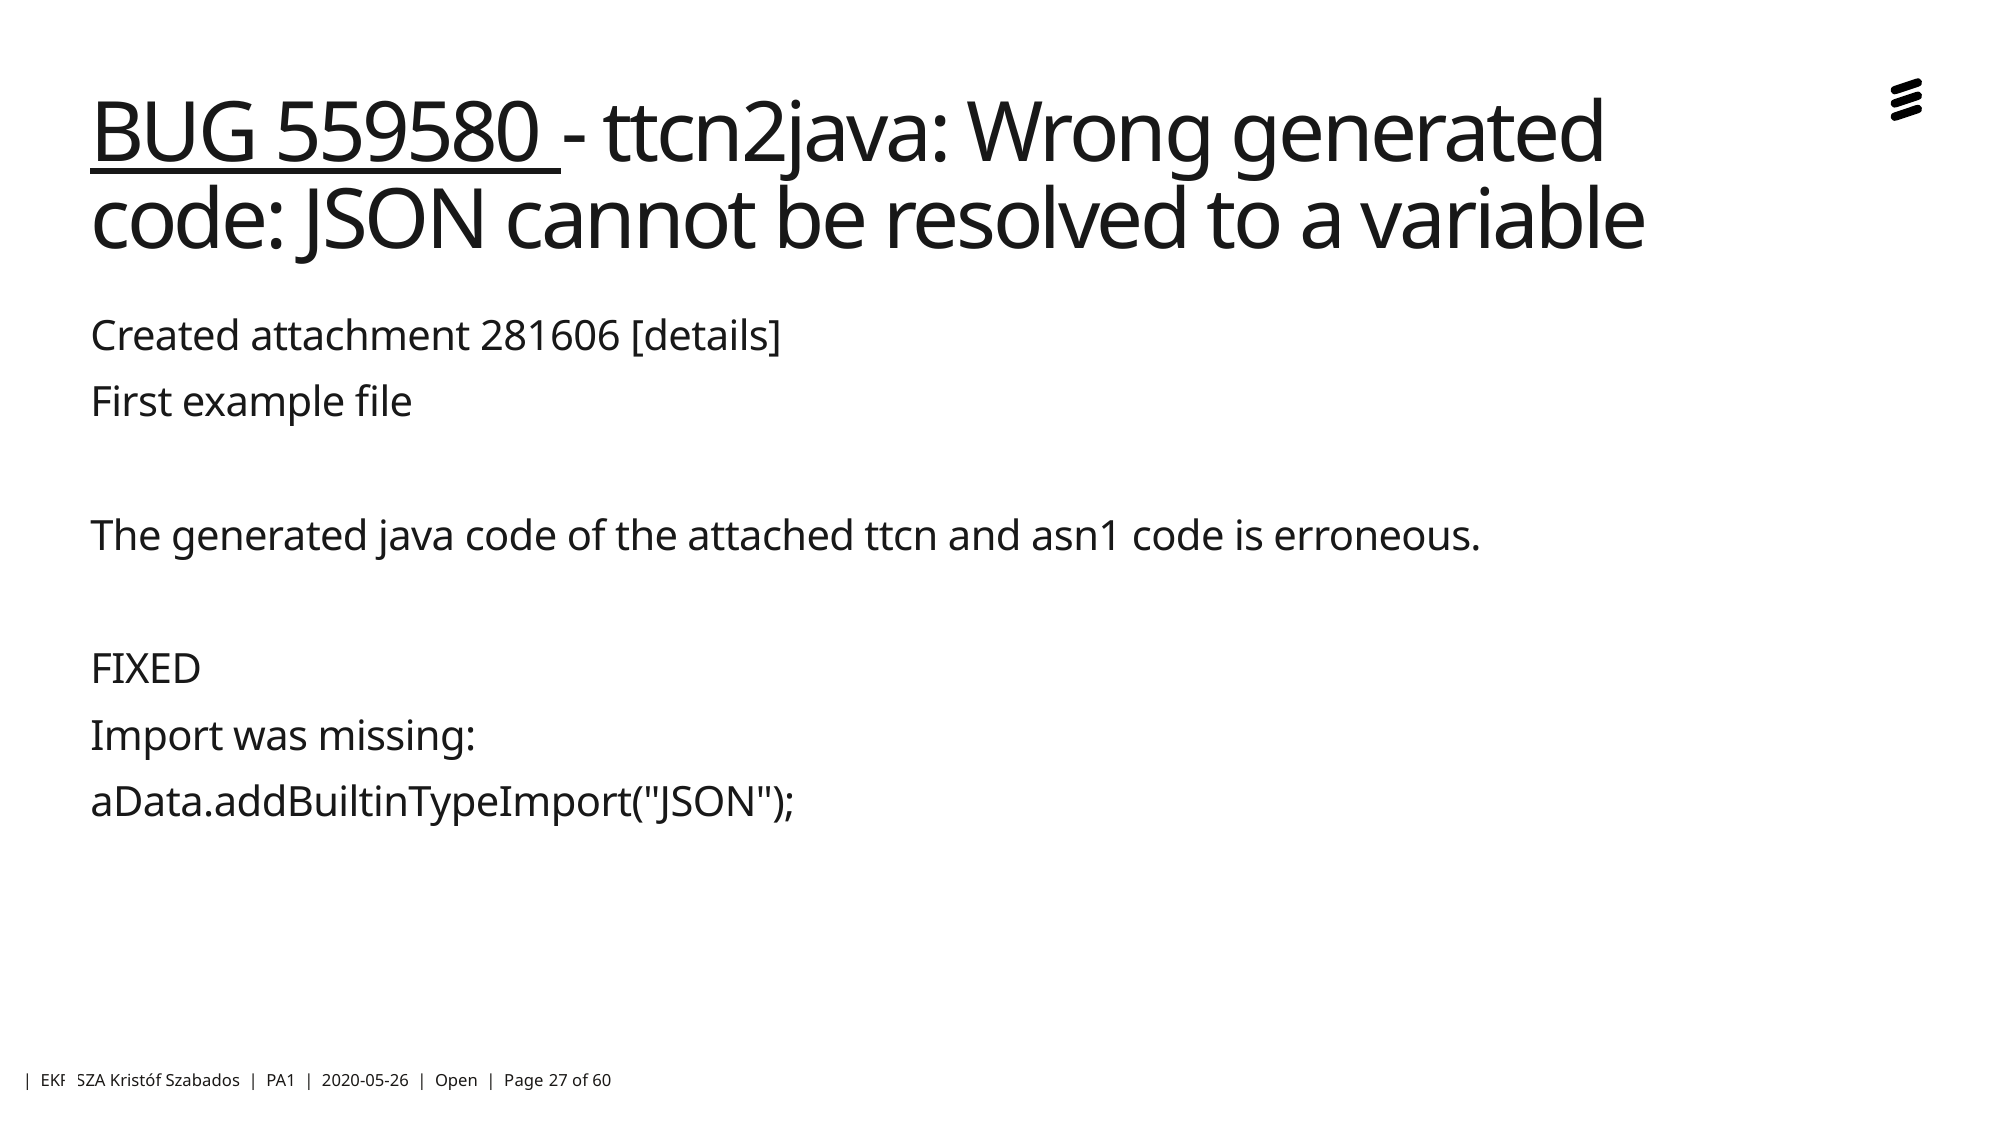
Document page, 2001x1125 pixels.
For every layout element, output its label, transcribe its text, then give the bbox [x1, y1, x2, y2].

list Created attachment 281606 [details] First example file The generated java code of the attached ttcn and asn1 code is erroneous. FIXED Import was missing: aData.addBuiltinTypeImport("JSON"); [78, 302, 1922, 1024]
title BUG 559580 - ttcn2java: Wrong generated code: JSON cannot be resolved to a variable [78, 77, 1805, 256]
